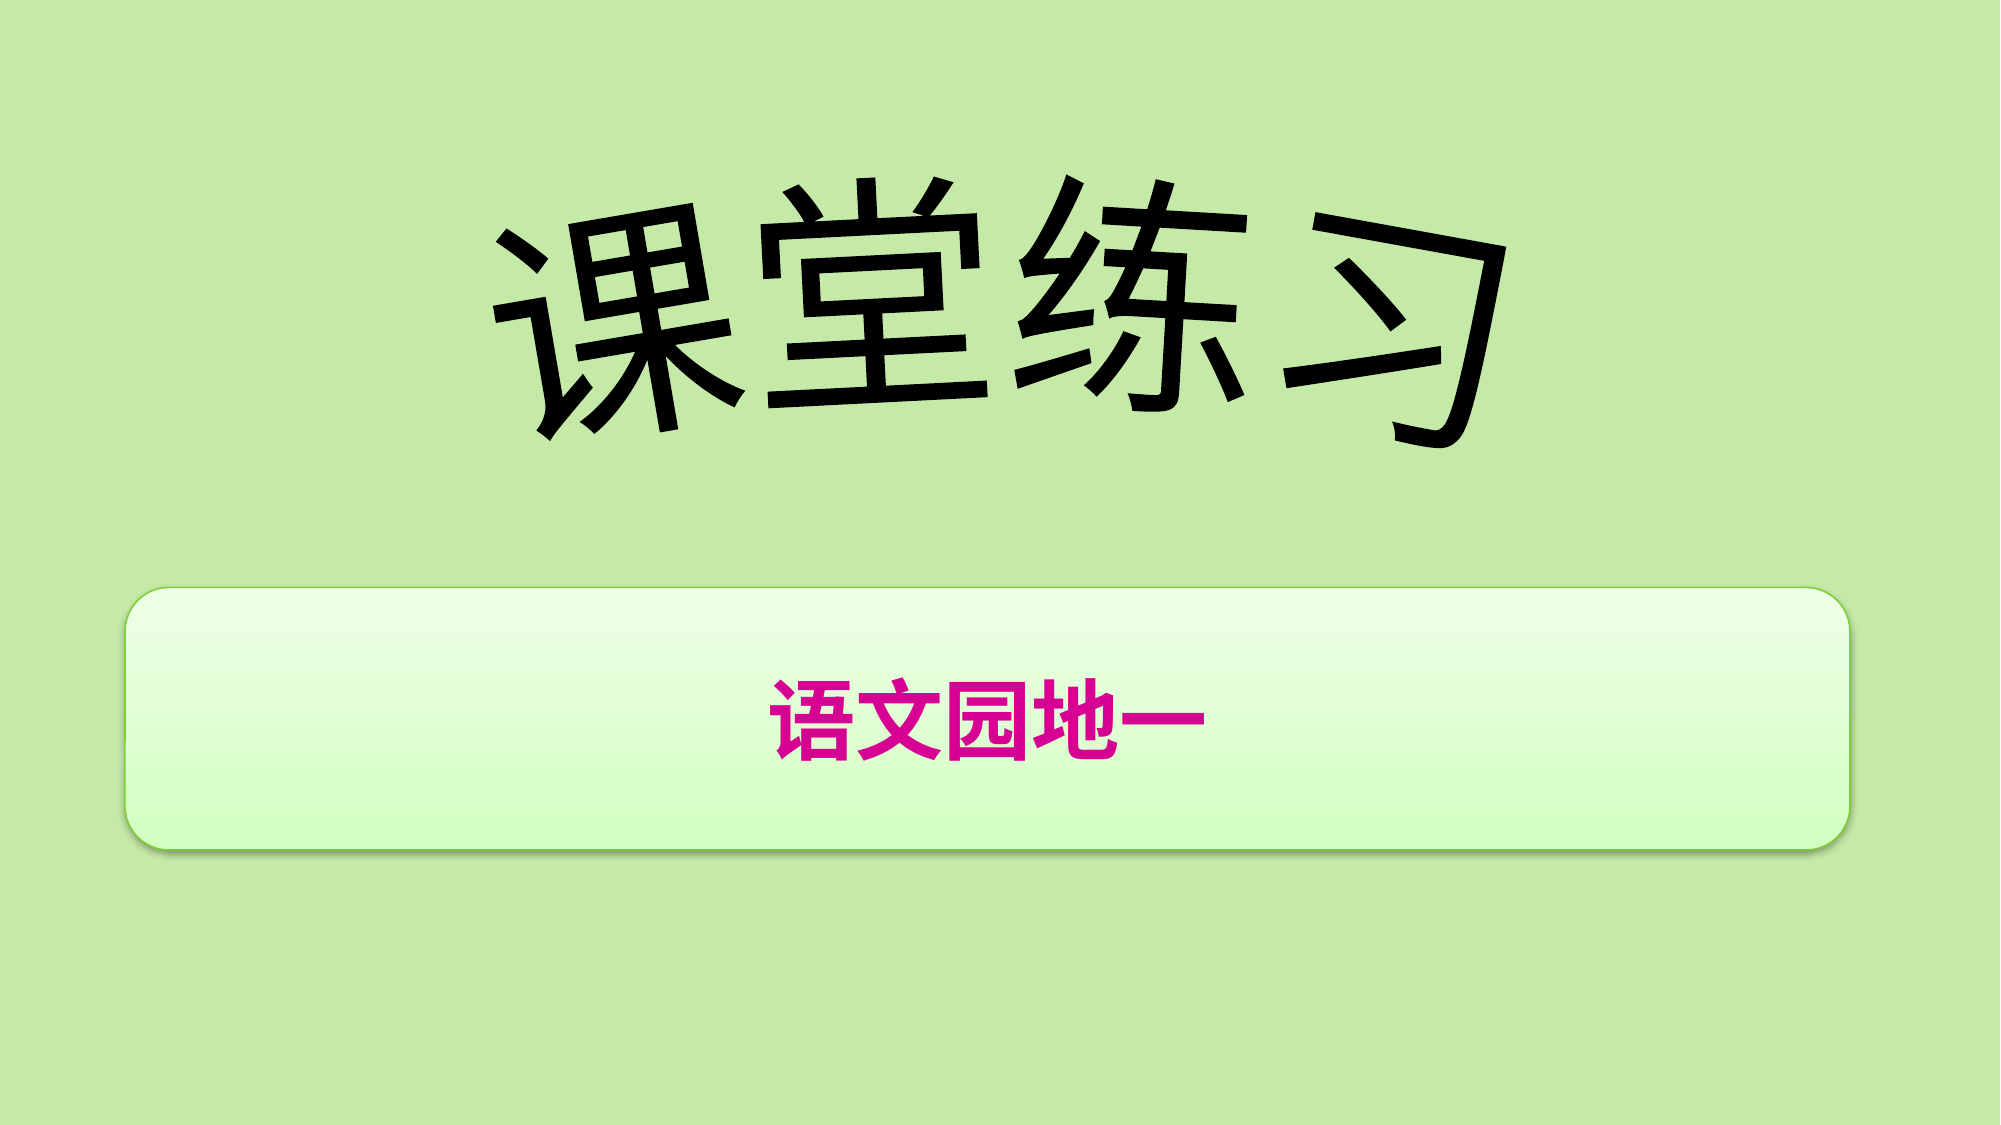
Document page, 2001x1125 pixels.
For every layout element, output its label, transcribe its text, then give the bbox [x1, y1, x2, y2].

text_box 语文园地一 [124, 586, 1851, 851]
